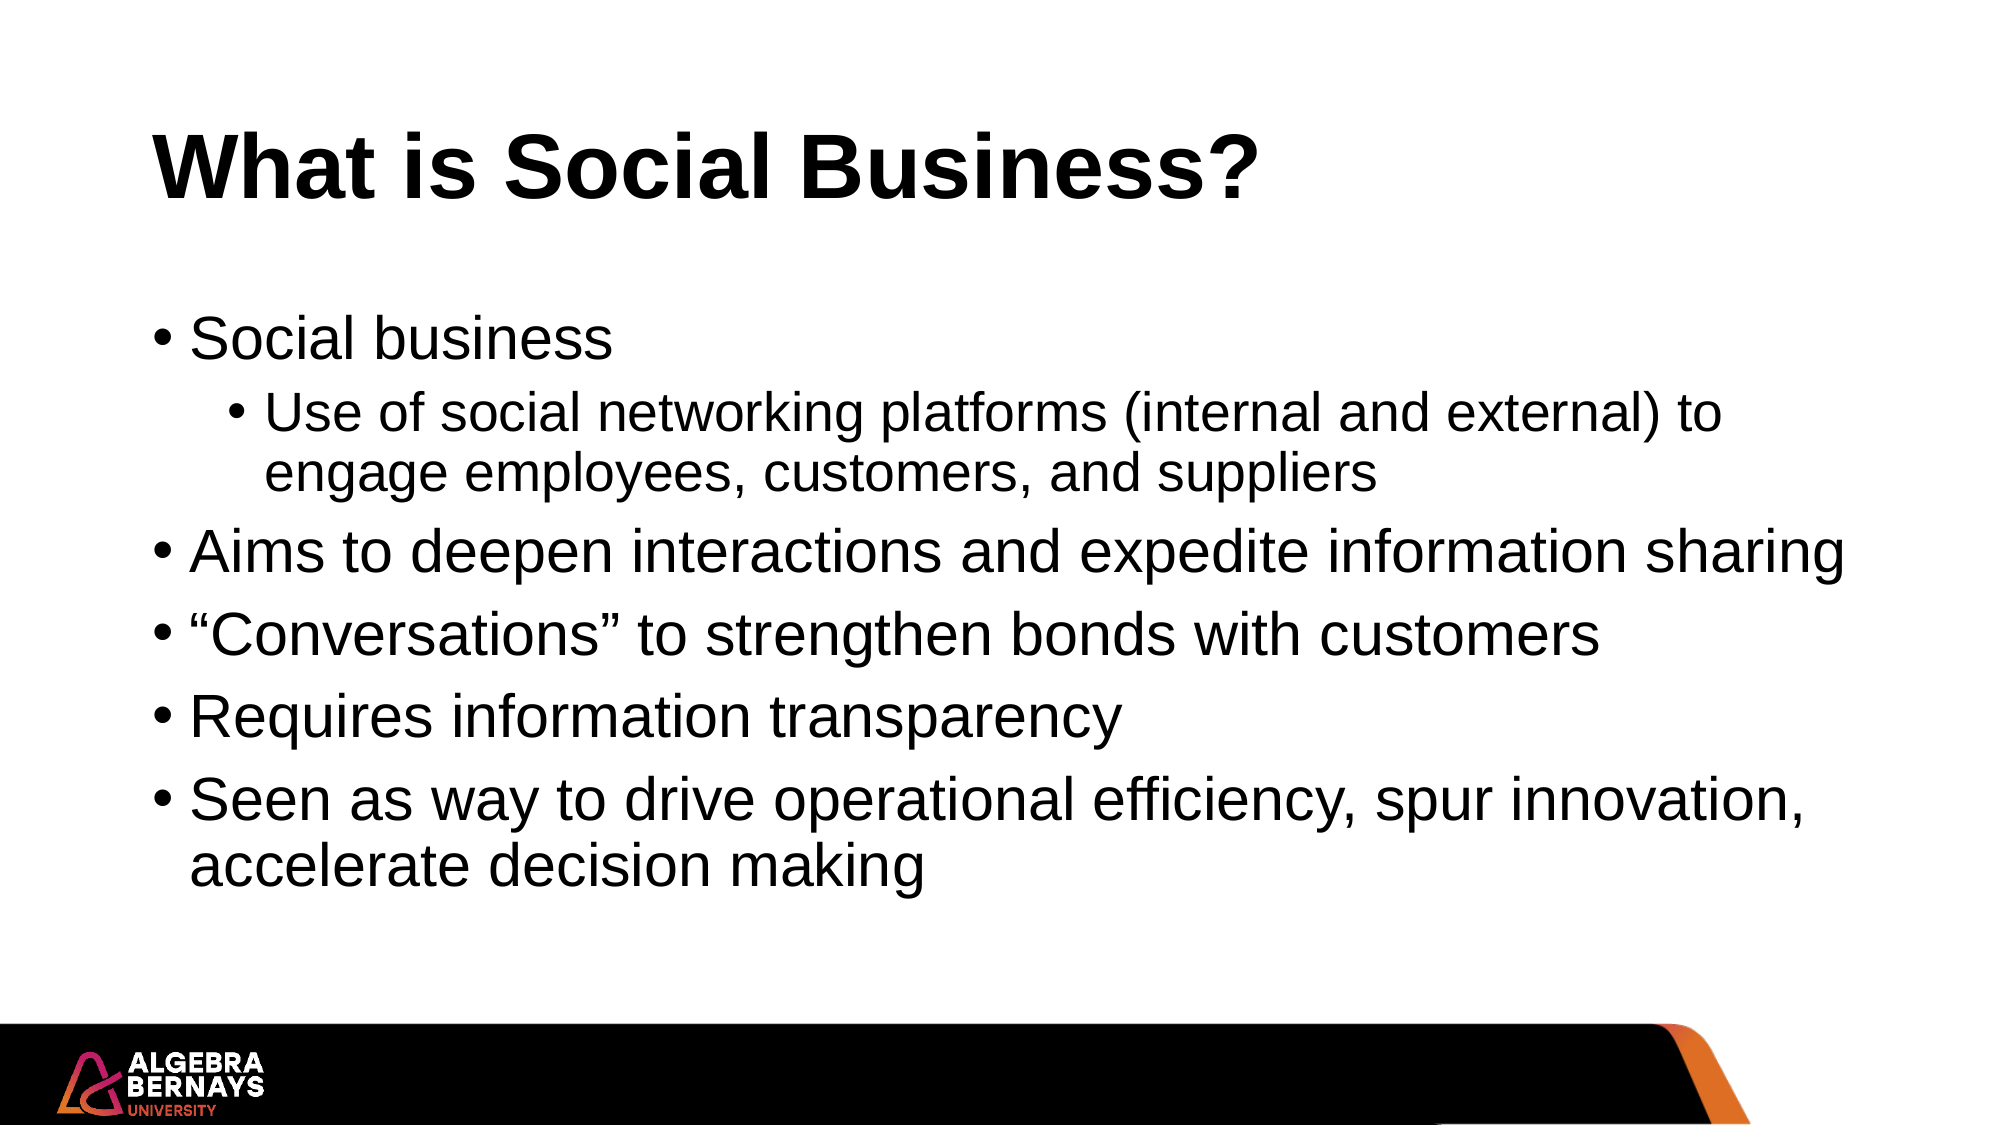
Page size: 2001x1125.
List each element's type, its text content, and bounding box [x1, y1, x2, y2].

title What is Social Business? [137, 67, 1863, 271]
picture [0, 1023, 1958, 1125]
list Social business Use of social networking platforms (internal and external) to engage employees, customers, and suppliers Aims to deepen interactions and expedite information sharing “Conversations” to strengthen bonds with customers Requires information transparency Seen as way to drive operational efficiency, spur innovation, accelerate decision making [137, 299, 1863, 953]
